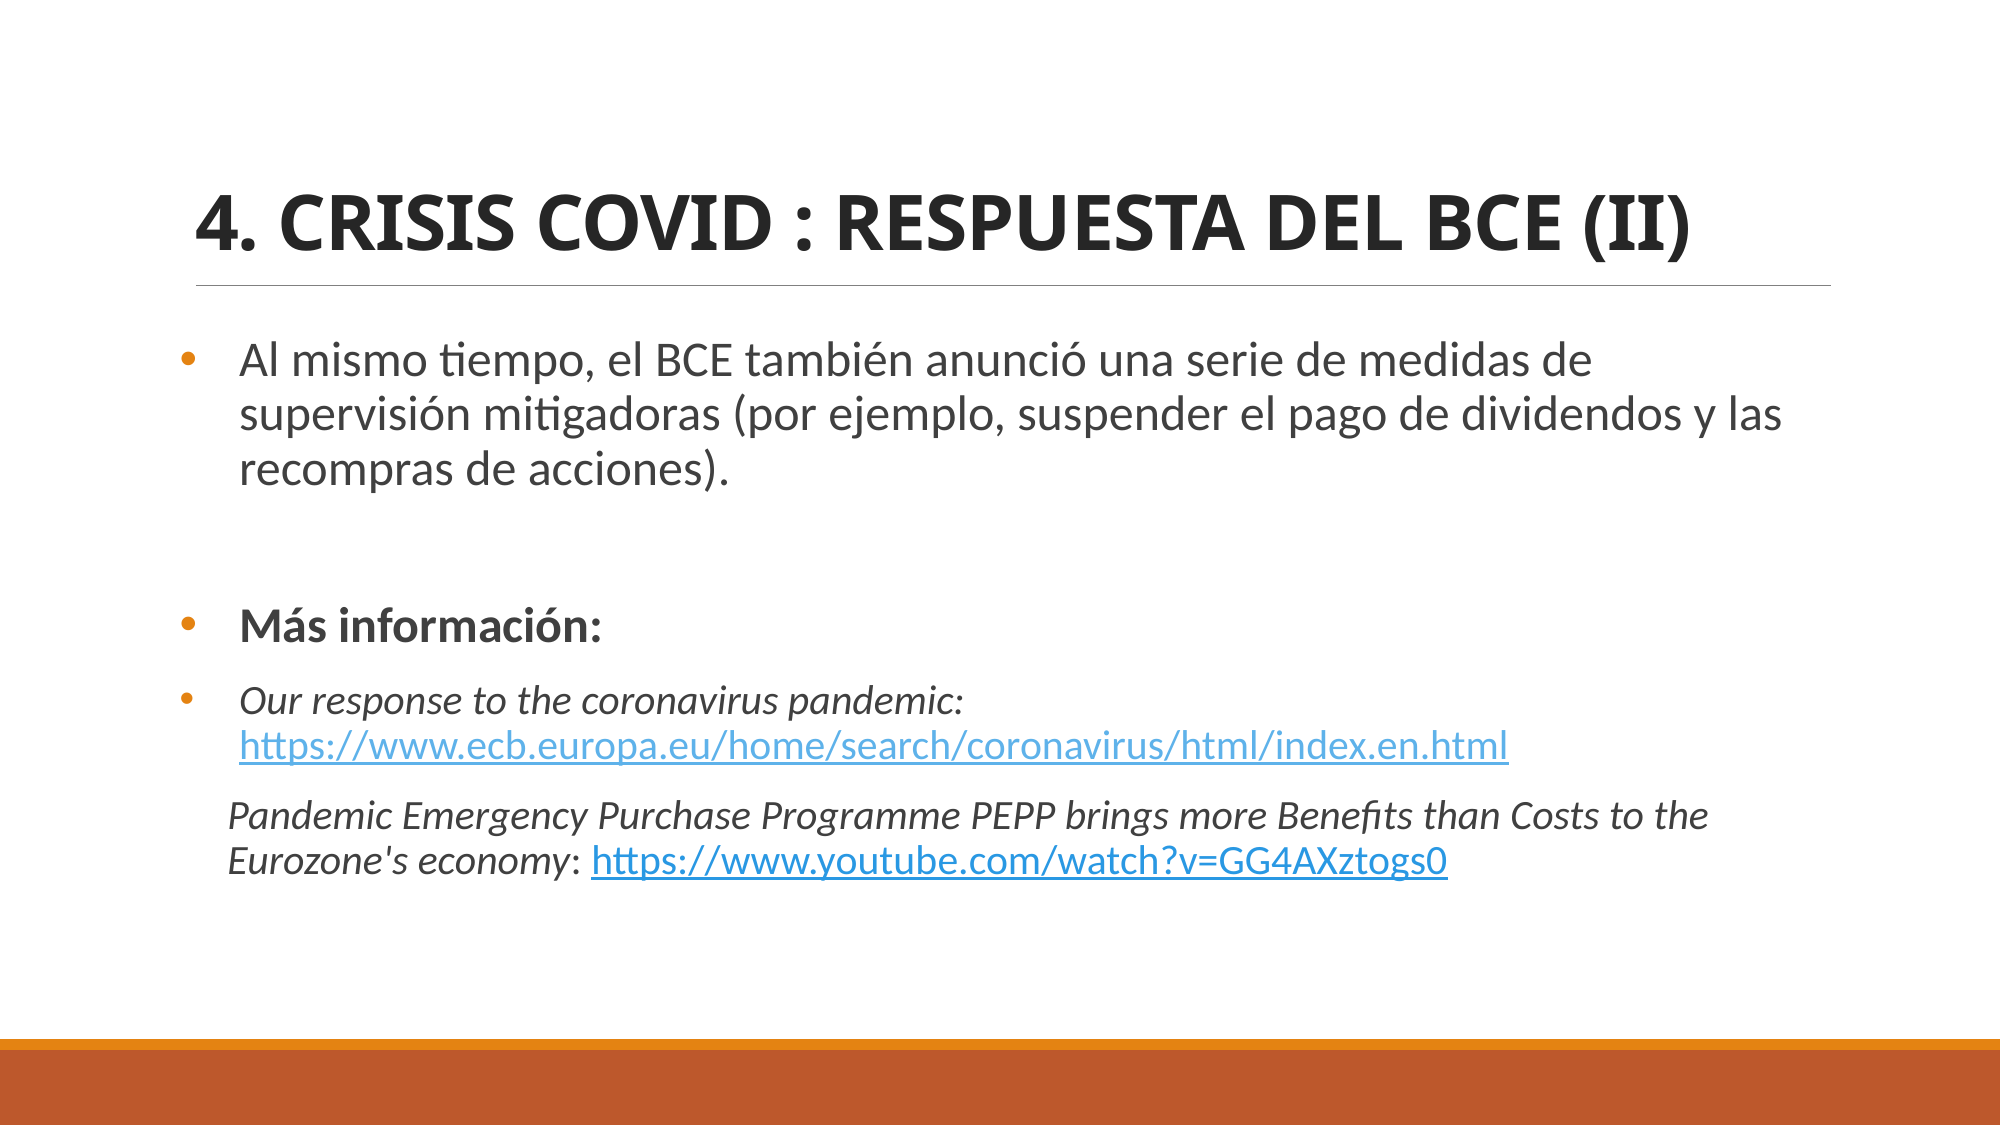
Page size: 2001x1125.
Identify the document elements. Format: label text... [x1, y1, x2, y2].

text_box 4. CRISIS COVID : RESPUESTA DEL BCE (II) [180, 157, 1840, 274]
list Al mismo tiempo, el BCE también anunció una serie de medidas de supervisión mitigadoras (por ejemplo, suspender el pago de dividendos y las recompras de acciones). Más información: Our response to the coronavirus pandemic: https://www.ecb.europa.eu/home/search/coronavirus/html/index.en.html Pandemic Emergency Purchase Programme PEPP brings more Benefits than Costs to the Eurozone's economy: https://www.youtube.com/watch?v=GG4AXztogs0 [179, 326, 1830, 1035]
